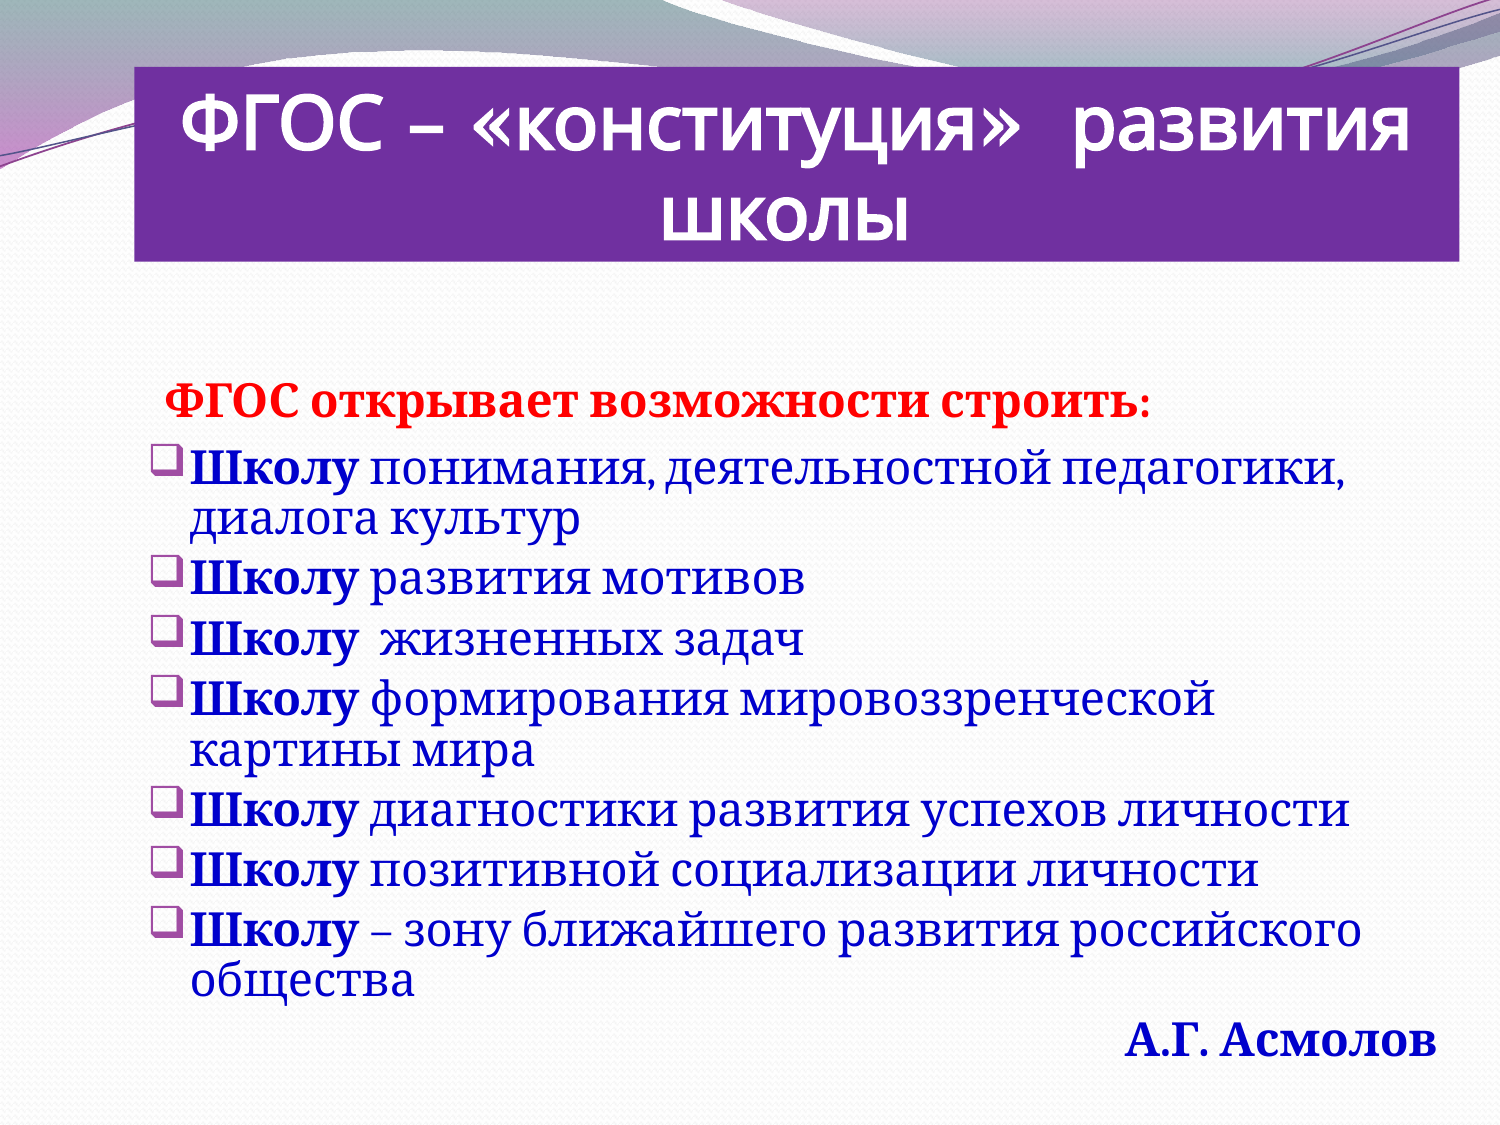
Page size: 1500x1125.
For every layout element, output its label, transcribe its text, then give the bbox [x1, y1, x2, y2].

text_box ФГОС – «конституция» развития школы [134, 66, 1460, 262]
list ФГОС открывает возможности строить: Школу понимания, деятельностной педагогики, диалога культур Школу развития мотивов Школу жизненных задач Школу формирования мировоззренческой картины мира Школу диагностики развития успехов личности Школу позитивной социализации личности Школу – зону ближайшего развития российского общества А.Г. Асмолов [132, 265, 1454, 1083]
